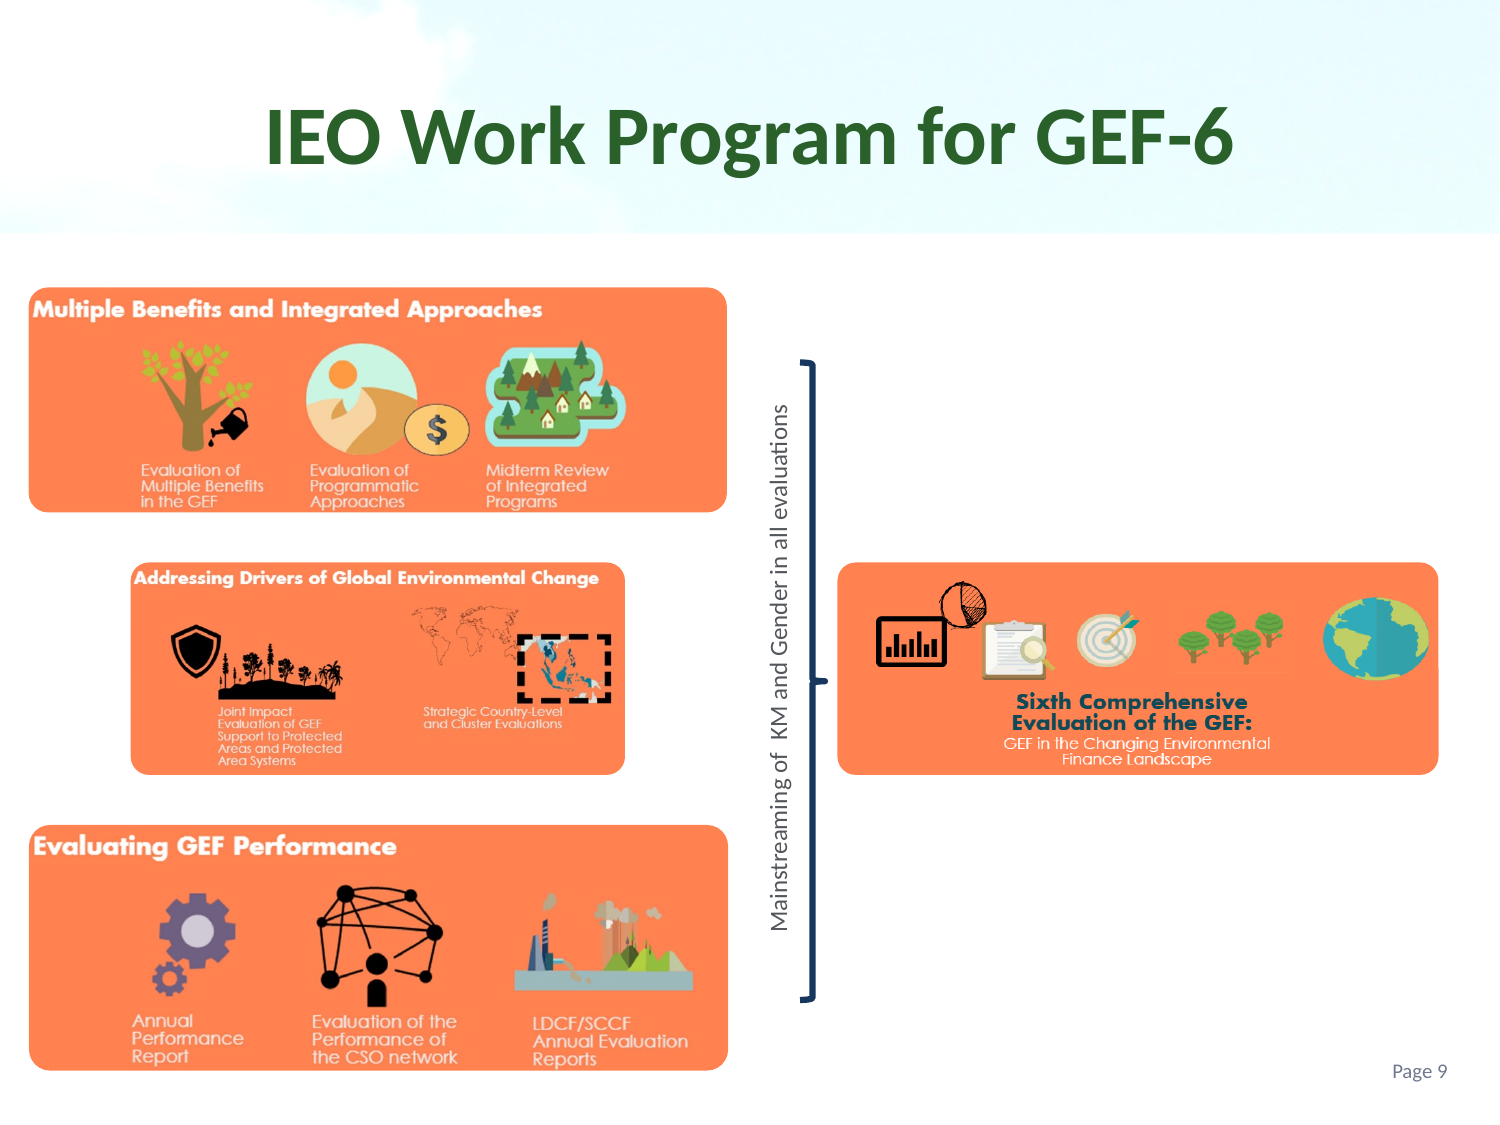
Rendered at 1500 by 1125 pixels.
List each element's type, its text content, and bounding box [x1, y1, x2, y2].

picture [28, 287, 728, 513]
picture [837, 562, 1439, 776]
text_box [800, 361, 826, 1001]
picture [28, 824, 729, 1071]
text_box Mainstreaming of KM and Gender in all evaluations [754, 0, 800, 1125]
title IEO Work Program for GEF-6 [37, 37, 754, 225]
picture [130, 562, 626, 776]
title IEO Work Program for GEF-6 [800, 37, 1463, 225]
